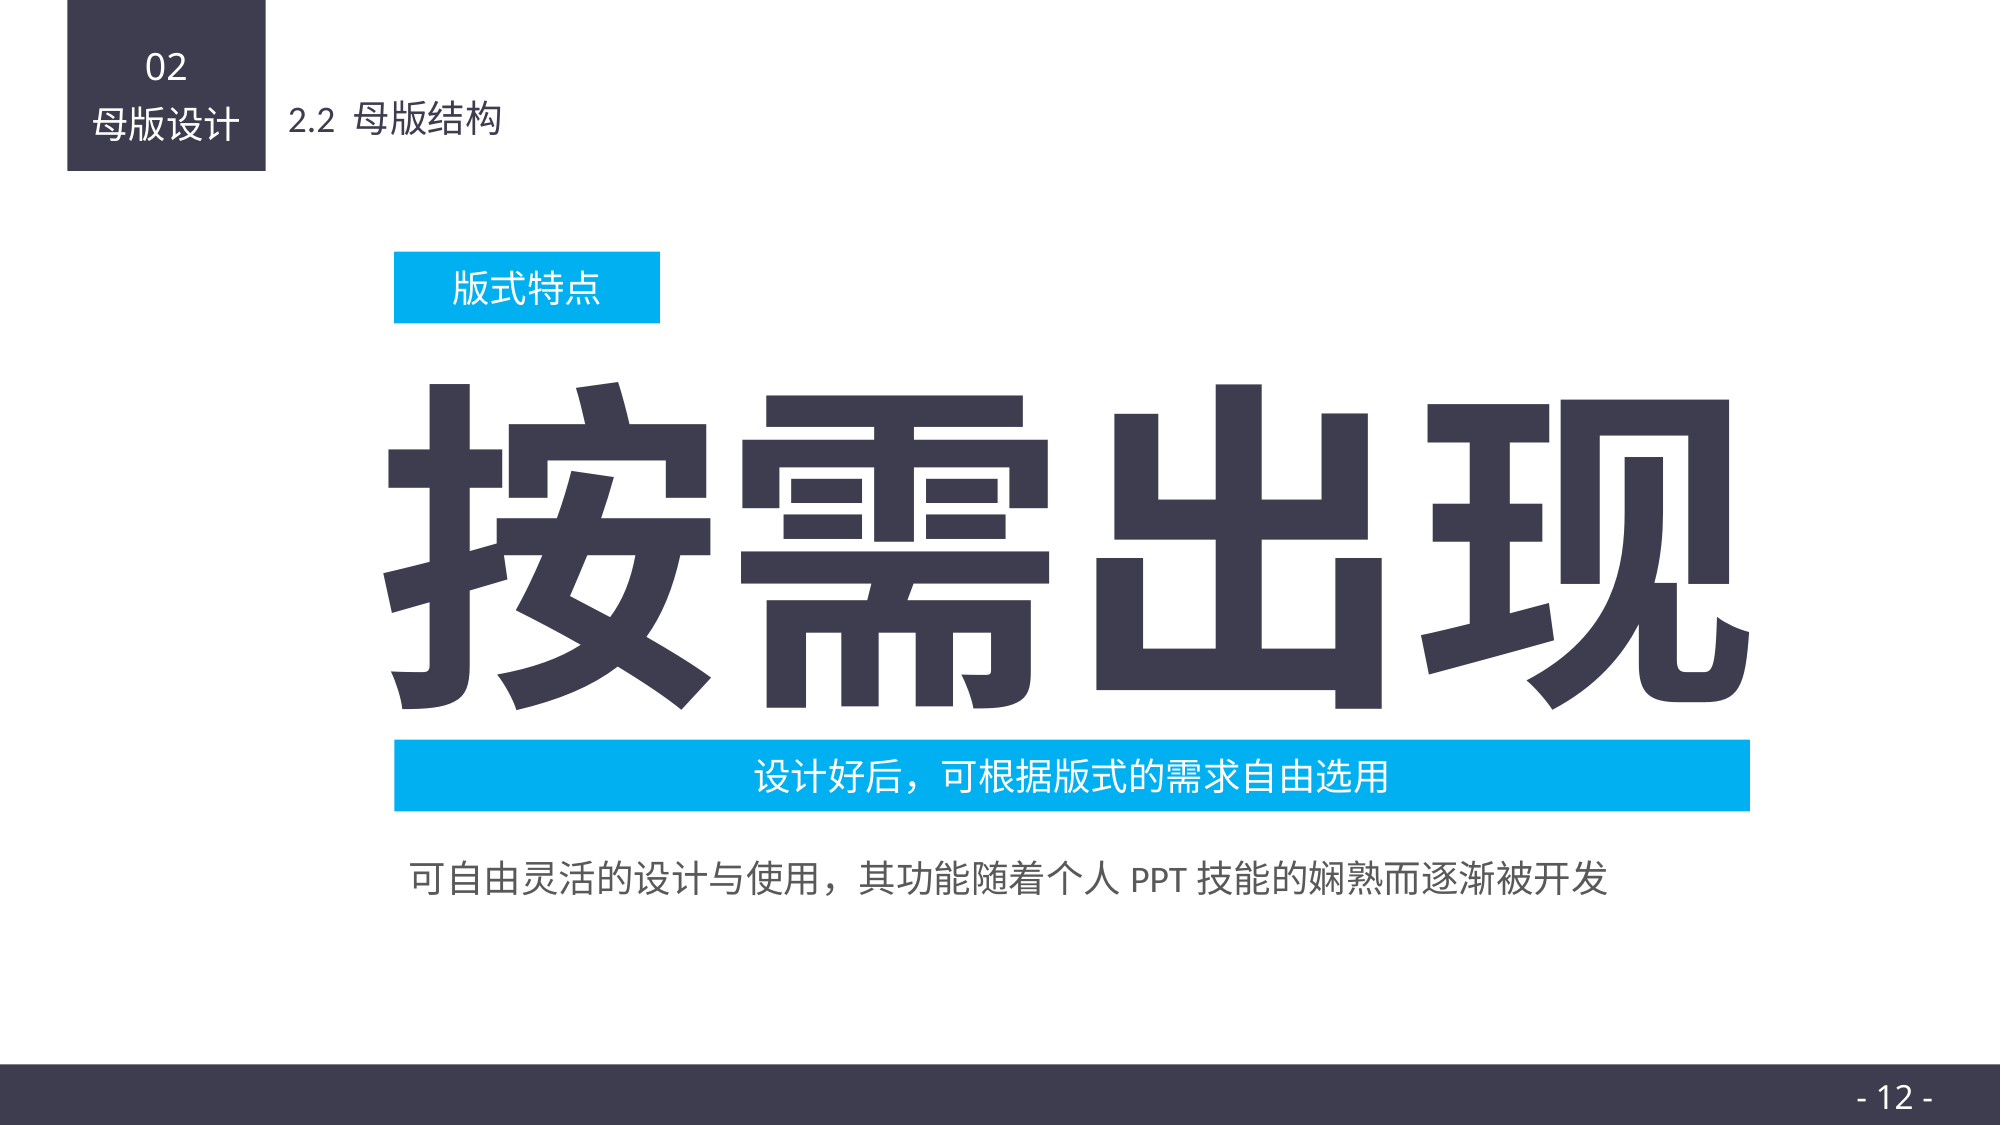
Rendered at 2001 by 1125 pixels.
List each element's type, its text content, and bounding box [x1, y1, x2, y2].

text_box 02 母版设计 [67, 21, 266, 154]
text_box 可自由灵活的设计与使用，其功能随着个人PPT技能的娴熟而逐渐被开发 [394, 847, 1789, 908]
text_box 版式特点 [394, 251, 660, 324]
text_box 2.2 母版结构 [273, 87, 928, 148]
text_box 设计好后，可根据版式的需求自由选用 [394, 739, 1750, 812]
text_box 按需出现 [361, 325, 1775, 755]
